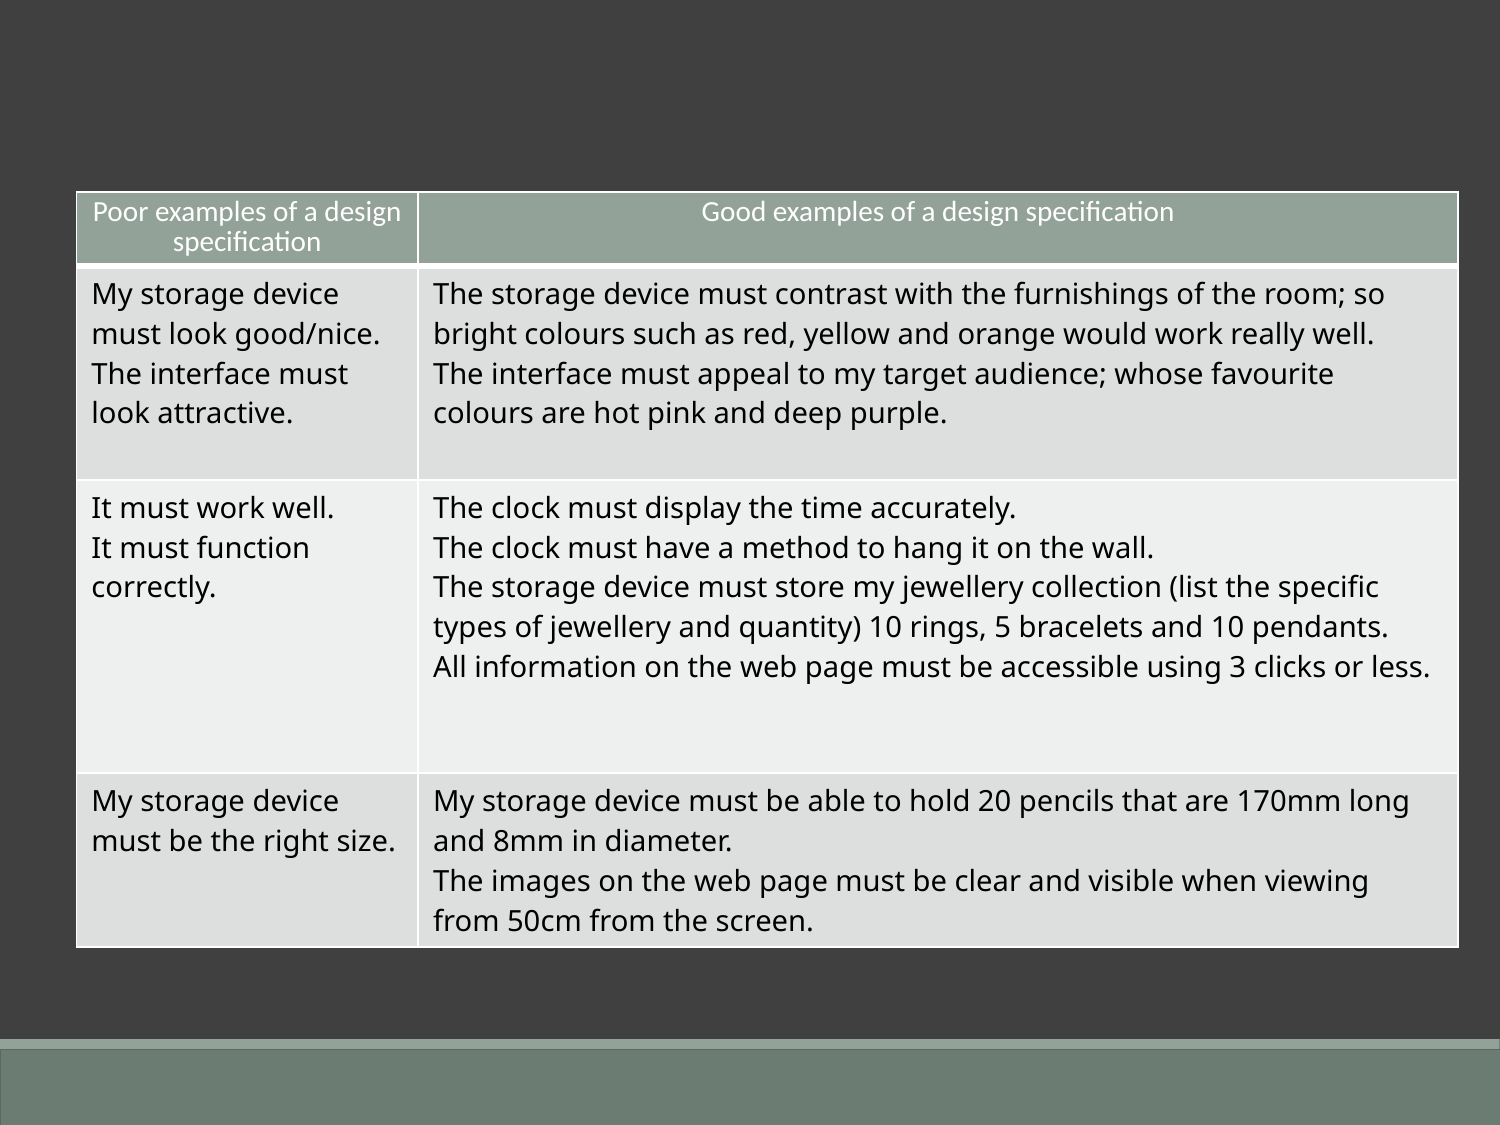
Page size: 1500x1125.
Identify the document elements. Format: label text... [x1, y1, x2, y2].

table_cell The storage device must contrast with the furnishings of the room; so bright colours such as red, yellow and orange would work really well. The interface must appeal to my target audience; whose favourite colours are hot pink and deep purple. [419, 269, 1457, 479]
table_cell My storage device must be the right size. [77, 774, 417, 946]
table_header Poor examples of a design specification [77, 193, 417, 263]
table_cell It must work well. It must function correctly. [77, 481, 417, 772]
table_cell My storage device must look good/nice. The interface must look attractive. [77, 269, 417, 479]
table_cell The clock must display the time accurately. The clock must have a method to hang it on the wall. The storage device must store my jewellery collection (list the specific types of jewellery and quantity) 10 rings, 5 bracelets and 10 pendants. All information on the web page must be accessible using 3 clicks or less. [419, 481, 1457, 772]
table_cell My storage device must be able to hold 20 pencils that are 170mm long and 8mm in diameter. The images on the web page must be clear and visible when viewing from 50cm from the screen. [419, 774, 1457, 946]
table_header Good examples of a design specification [419, 193, 1457, 263]
